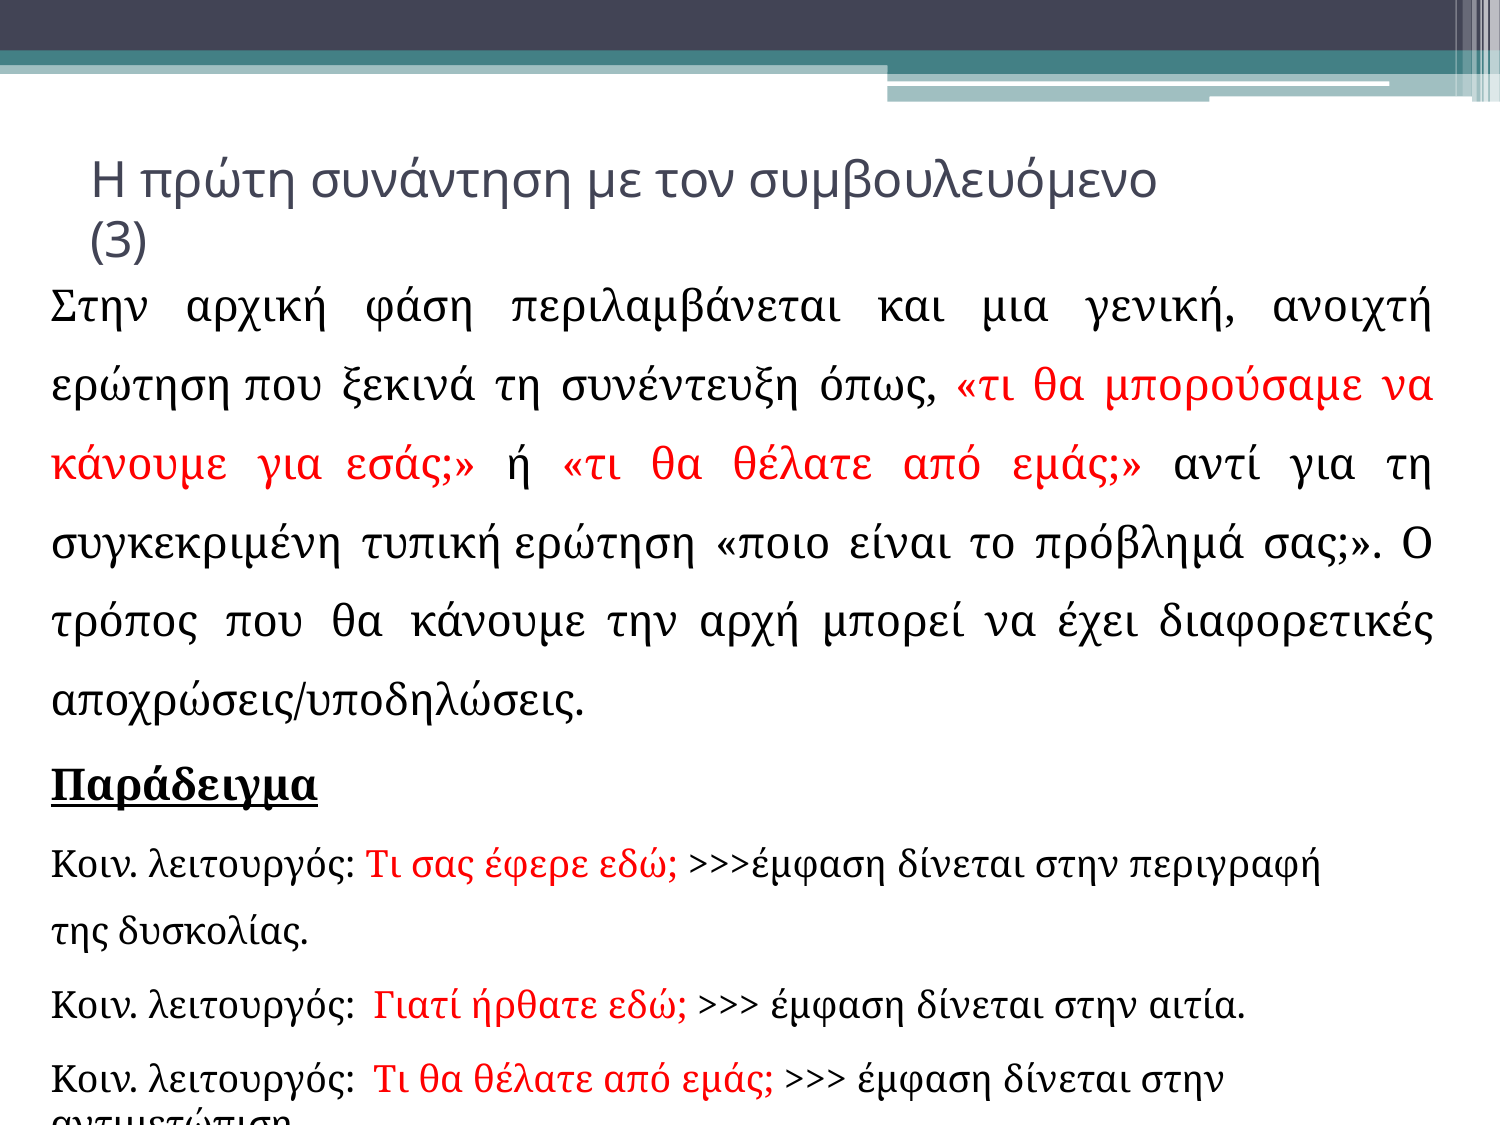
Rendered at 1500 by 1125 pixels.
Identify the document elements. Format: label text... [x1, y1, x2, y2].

text_box Στην αρχική φάση περιλαμβάνεται και μια γενική, ανοιχτή ερώτηση που ξεκινά τη συνέντευξη όπως, «τι θα μπορούσαμε να κάνουμε για εσάς;» ή «τι θα θέλατε από εμάς;» αντί για τη συγκεκριμένη τυπική ερώτηση «ποιο είναι το πρόβλημά σας;». Ο τρόπος που θα κάνουμε την αρχή μπορεί να έχει διαφορετικές αποχρώσεις/υποδηλώσεις. Παράδειγμα Κοιν. λειτουργός: Τι σας έφερε εδώ; >>>έμφαση δίνεται στην περιγραφή της δυσκολίας. Κοιν. λειτουργός: Γιατί ήρθατε εδώ; >>> έμφαση δίνεται στην αιτία. Κοιν. λειτουργός: Τι θα θέλατε από εμάς; >>> έμφαση δίνεται στην αντιμετώπιση. (Δημοπούλου-Λαγωνίκα, 2011) [48, 249, 1435, 1125]
title Η πρώτη συνάντηση με τον συμβουλευόμενο (3) [87, 131, 1218, 249]
